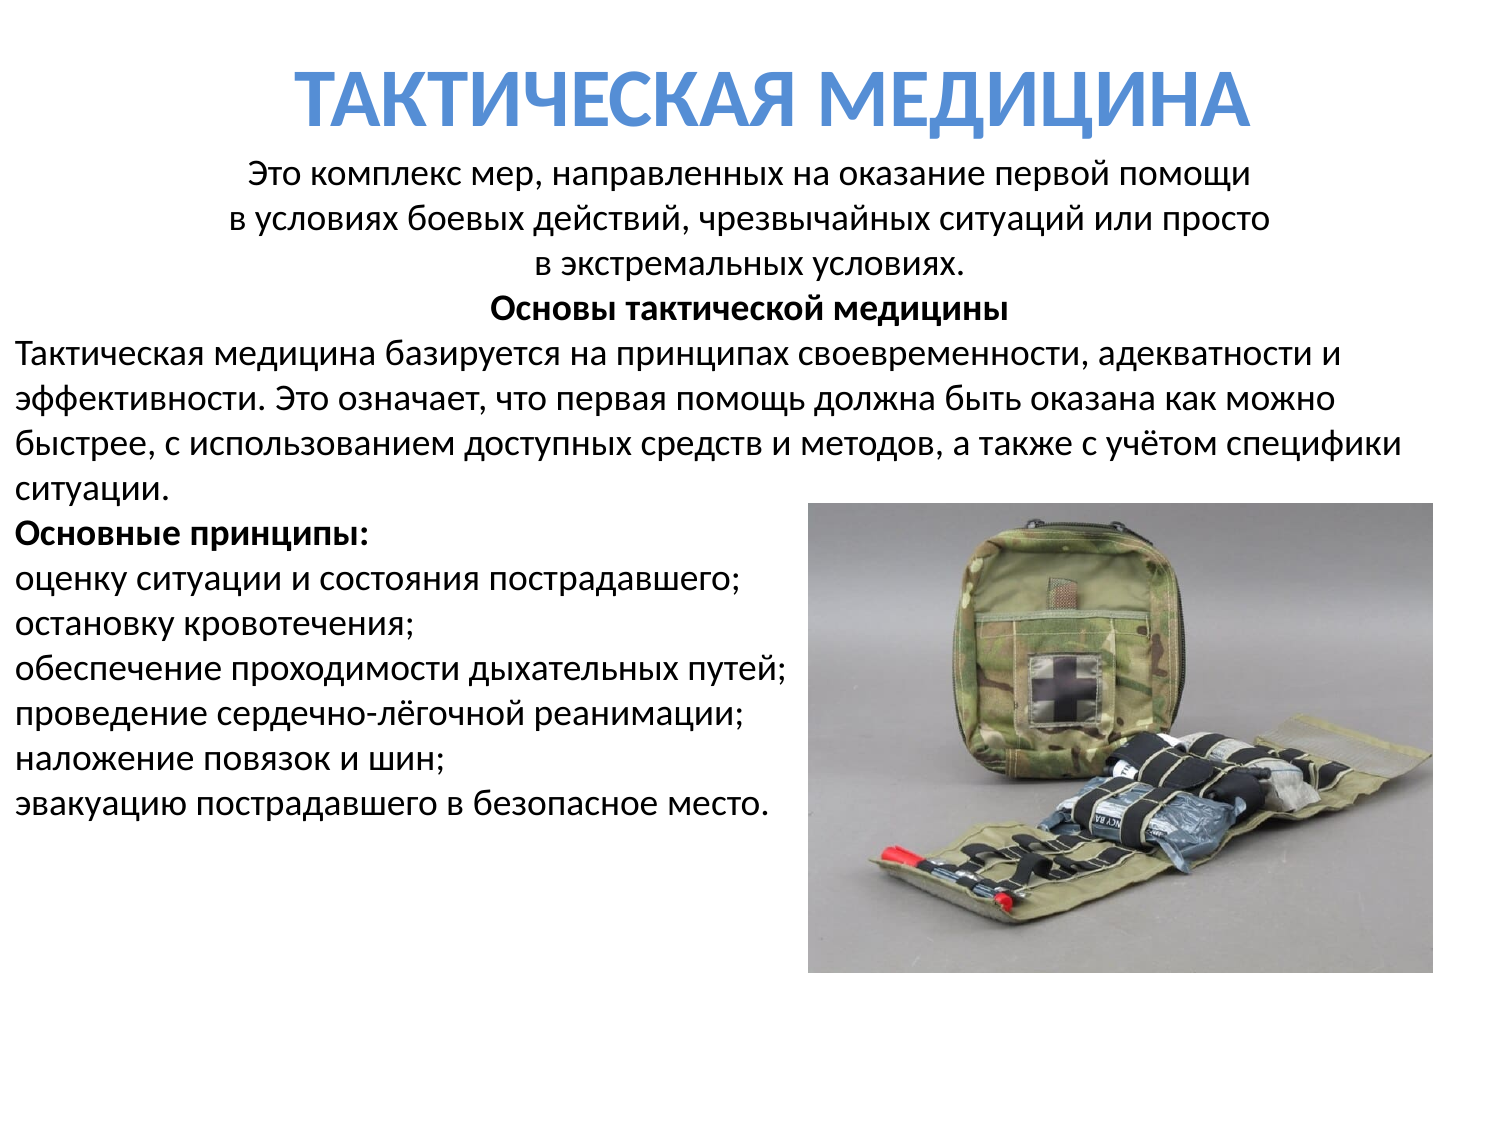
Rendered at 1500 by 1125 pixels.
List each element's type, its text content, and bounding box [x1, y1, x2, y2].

title Тактическая медицина [257, 35, 1290, 140]
text_box Это комплекс мер, направленных на оказание первой помощи в условиях боевых действий, чрезвычайных ситуаций или просто в экстремальных условиях. Основы тактической медицины Тактическая медицина базируется на принципах своевременности, адекватности и эффективности. Это означает, что первая помощь должна быть оказана как можно быстрее, с использованием доступных средств и методов, а также с учётом специфики ситуации. Основные принципы: оценку ситуации и состояния пострадавшего; остановку кровотечения; обеспечение проходимости дыхательных путей; проведение сердечно-лёгочной реанимации; наложение повязок и шин; эвакуацию пострадавшего в безопасное место. [0, 140, 1500, 1071]
picture [808, 503, 1433, 973]
